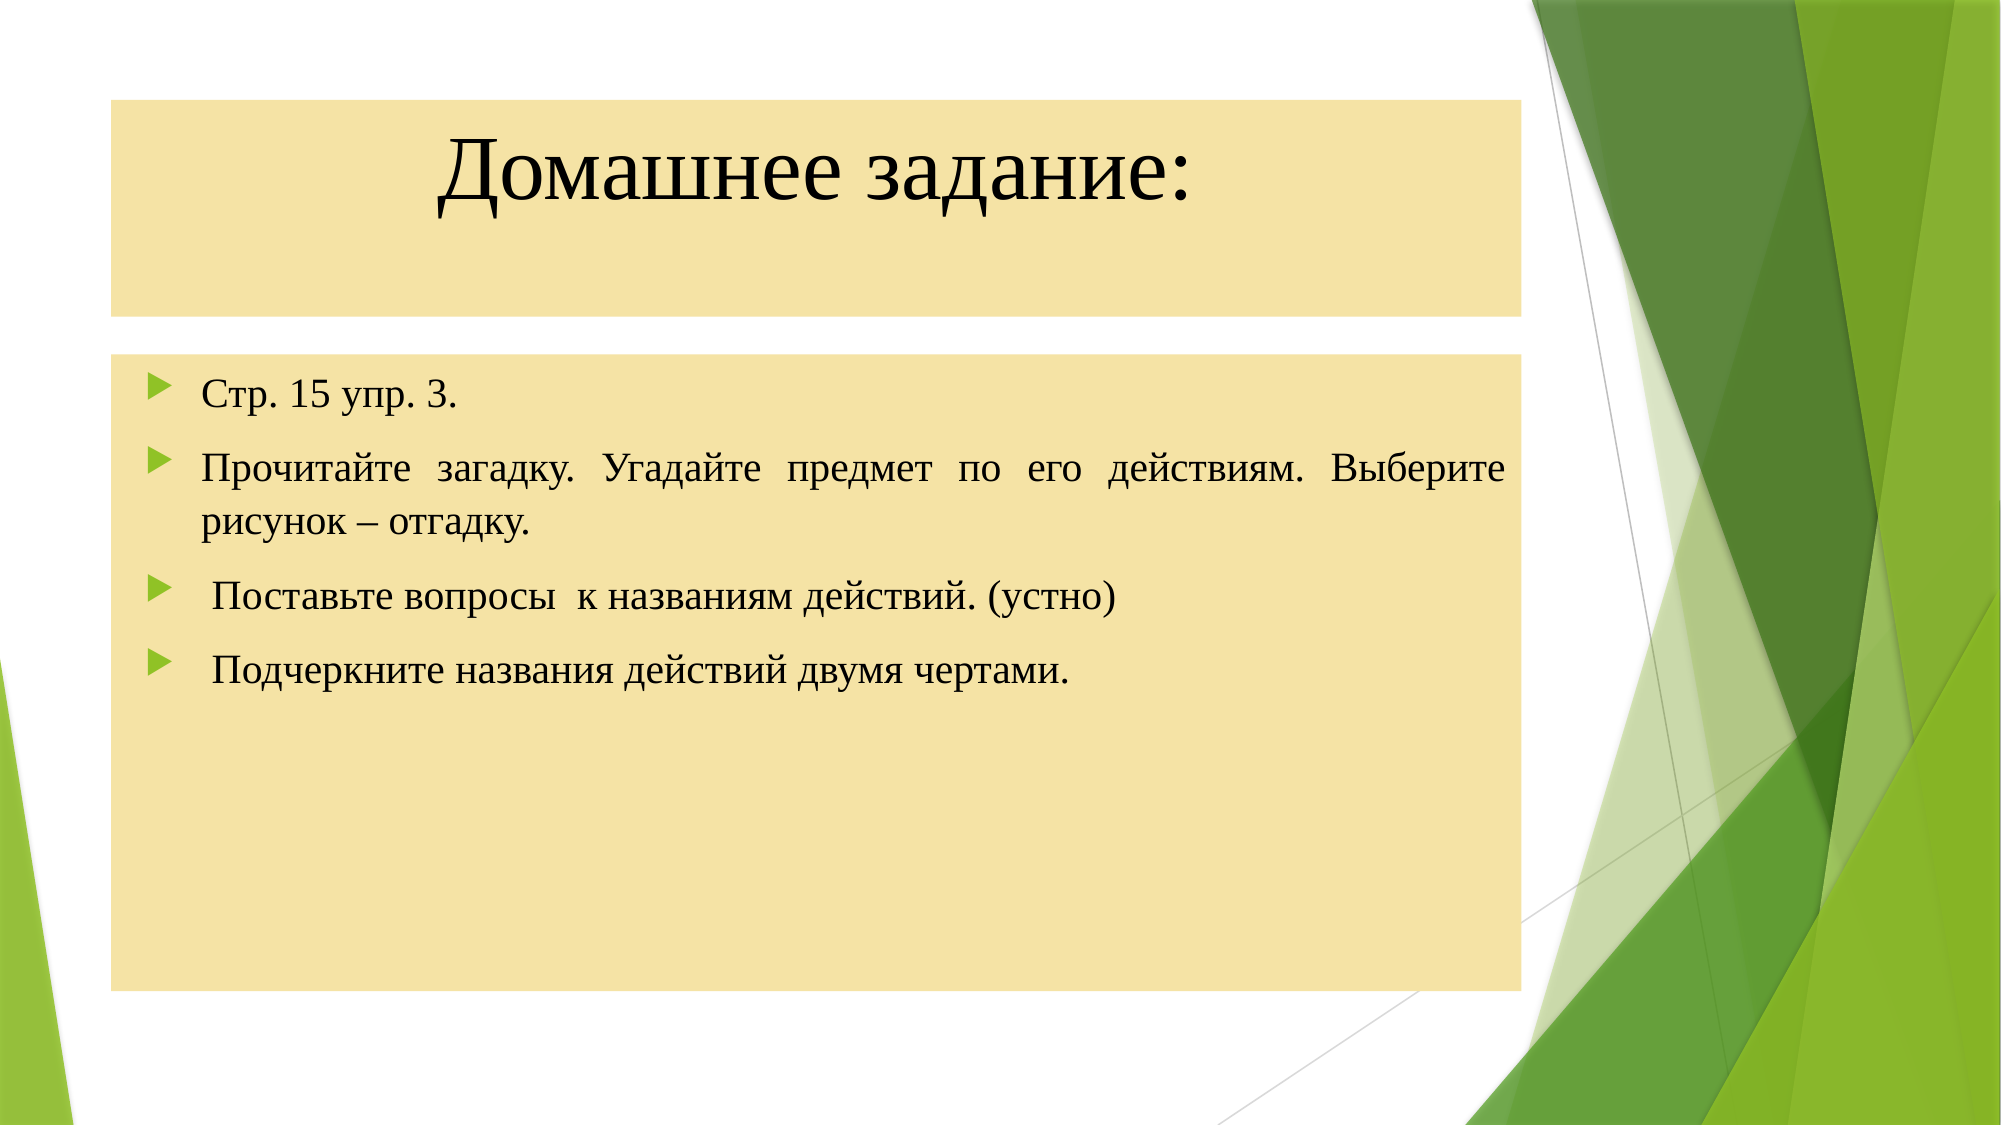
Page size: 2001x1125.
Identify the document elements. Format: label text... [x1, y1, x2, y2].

list Стр. 15 упр. 3. Прочитайте загадку. Угадайте предмет по его действиям. Выберите рисунок – отгадку. Поставьте вопросы к названиям действий. (устно) Подчеркните названия действий двумя чертами. [111, 354, 1522, 992]
title Домашнее задание: [111, 99, 1522, 317]
